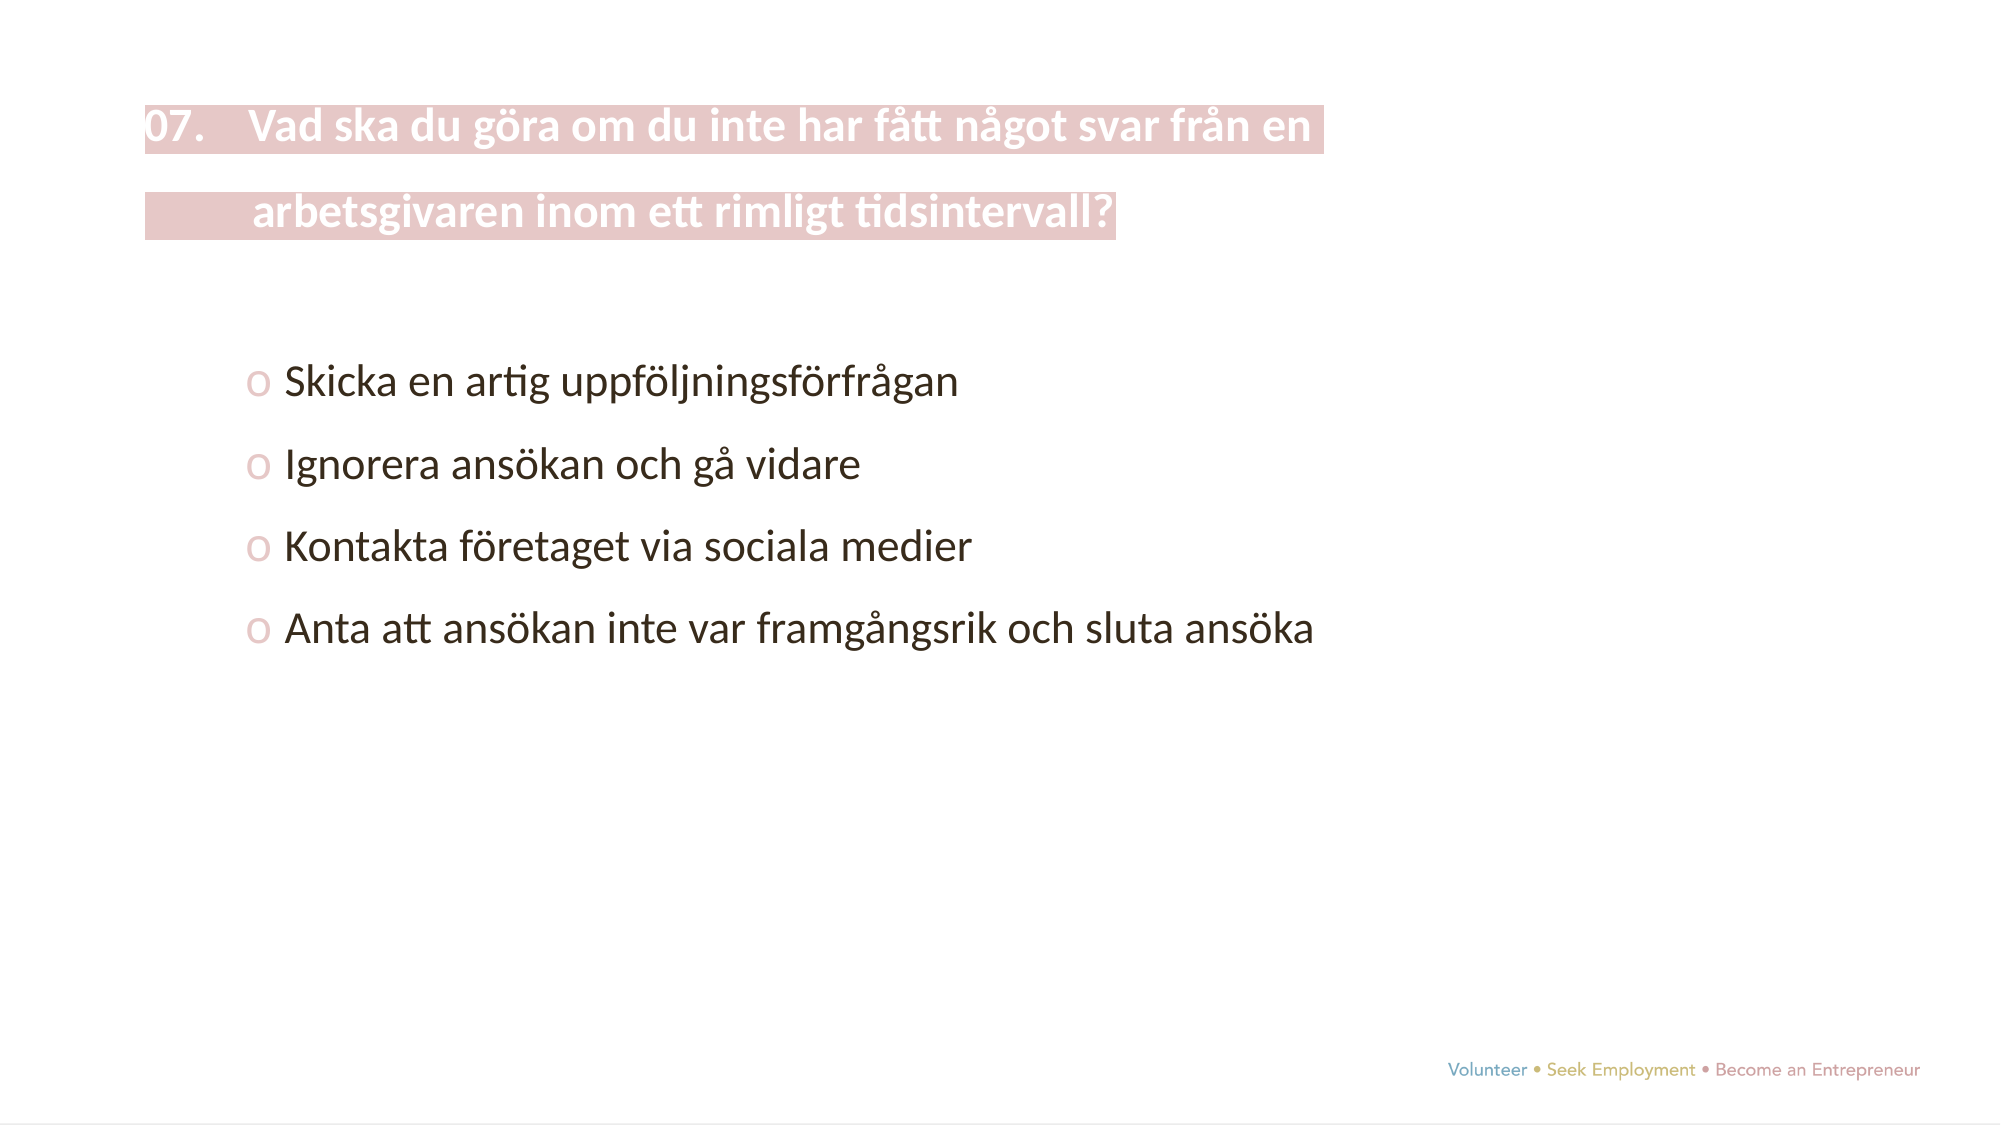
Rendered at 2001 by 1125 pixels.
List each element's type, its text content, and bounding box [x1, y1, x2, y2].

picture [1418, 1046, 1971, 1103]
text_box 07. Vad ska du göra om du inte har fått något svar från en arbetsgivaren inom ett rimligt tidsintervall? o Skicka en artig uppföljningsförfrågan o Ignorera ansökan och gå vidare o Kontakta företaget via sociala medier o Anta att ansökan inte var framgångsrik och sluta ansöka [0, 57, 1830, 908]
